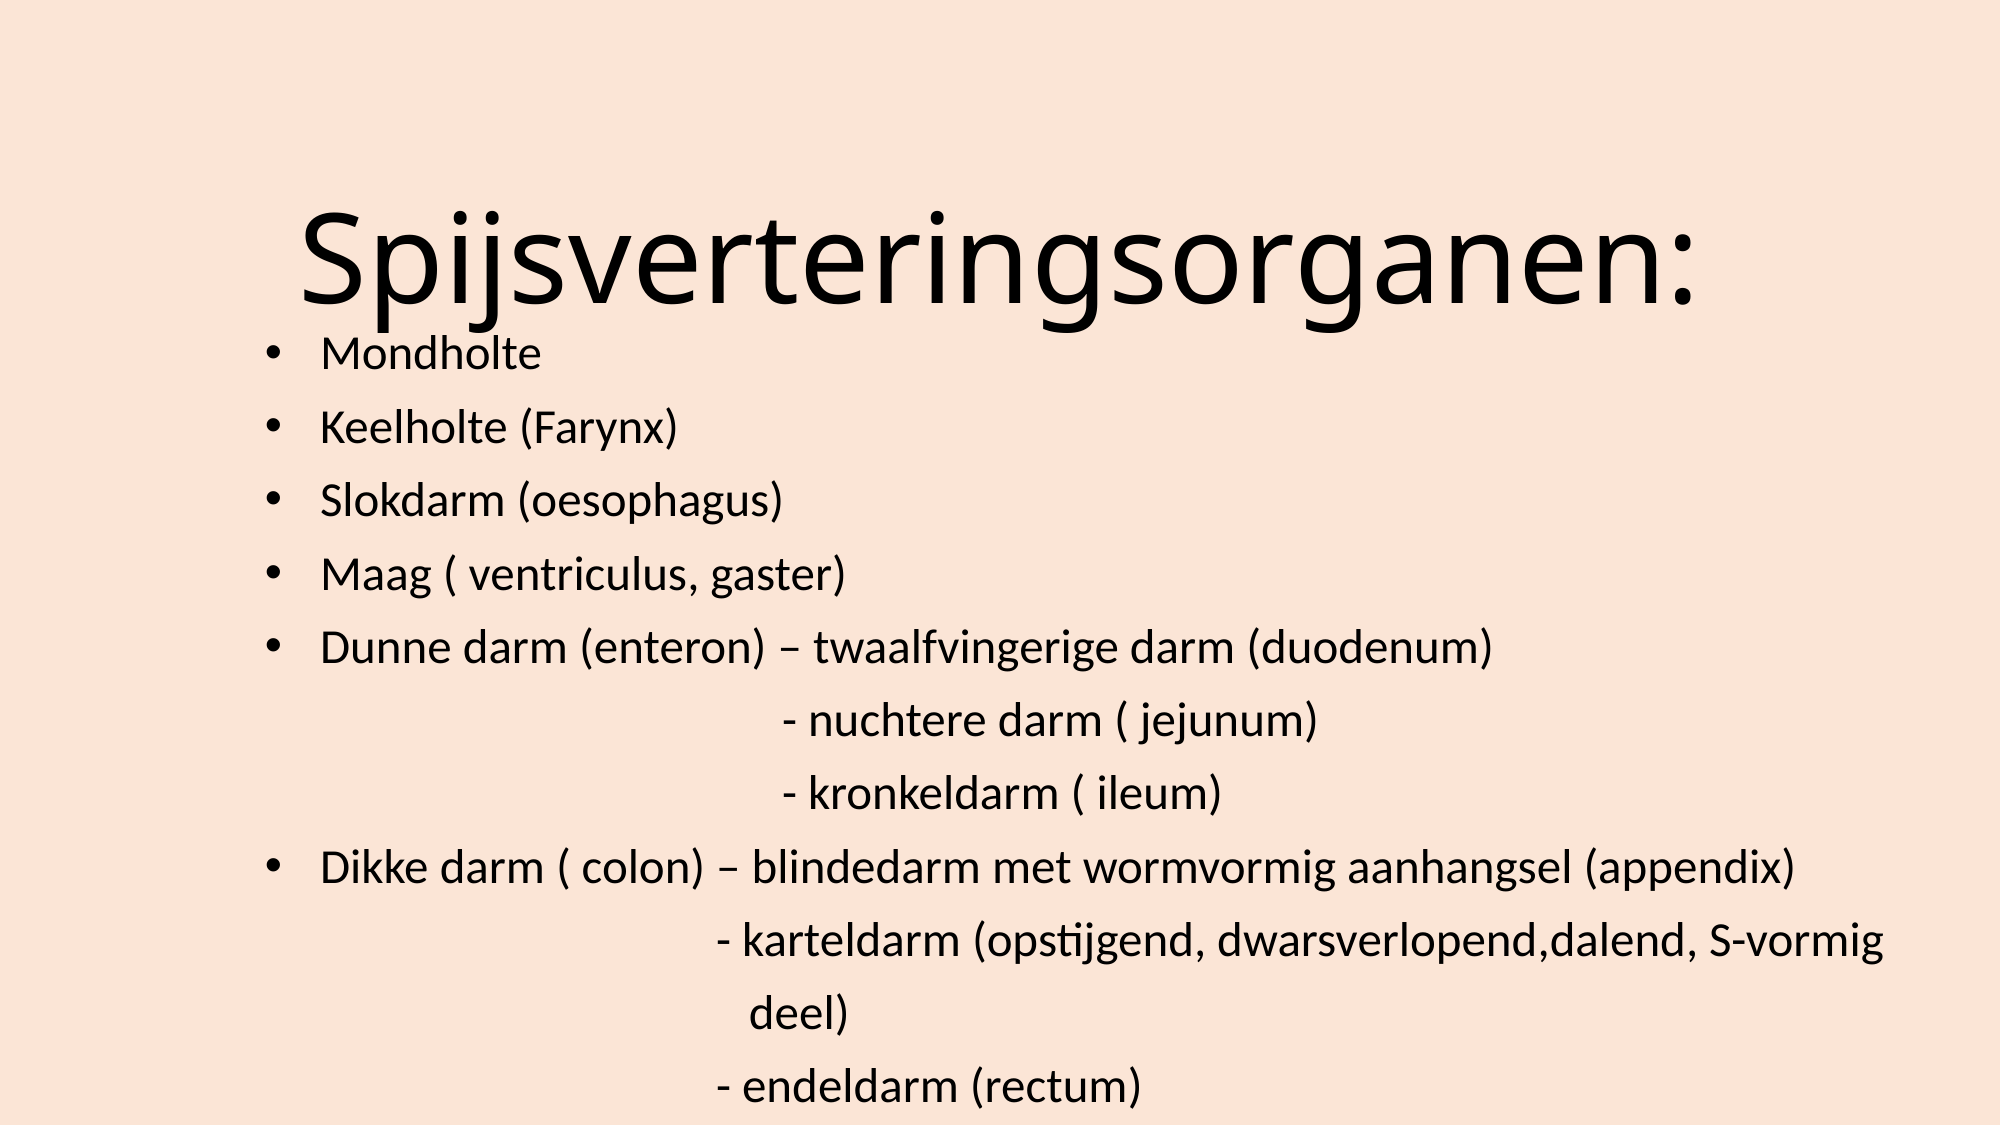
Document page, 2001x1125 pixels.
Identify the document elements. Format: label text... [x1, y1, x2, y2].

subtitle Mondholte Keelholte (Farynx) Slokdarm (oesophagus) Maag ( ventriculus, gaster) Dunne darm (enteron) – twaalfvingerige darm (duodenum) - nuchtere darm ( jejunum) - kronkeldarm ( ileum) Dikke darm ( colon) – blindedarm met wormvormig aanhangsel (appendix) - karteldarm (opstijgend, dwarsverlopend,dalend, S-vormig deel) - endeldarm (rectum) [249, 320, 2000, 1125]
title Spijsverteringsorganen: [249, 184, 1750, 320]
